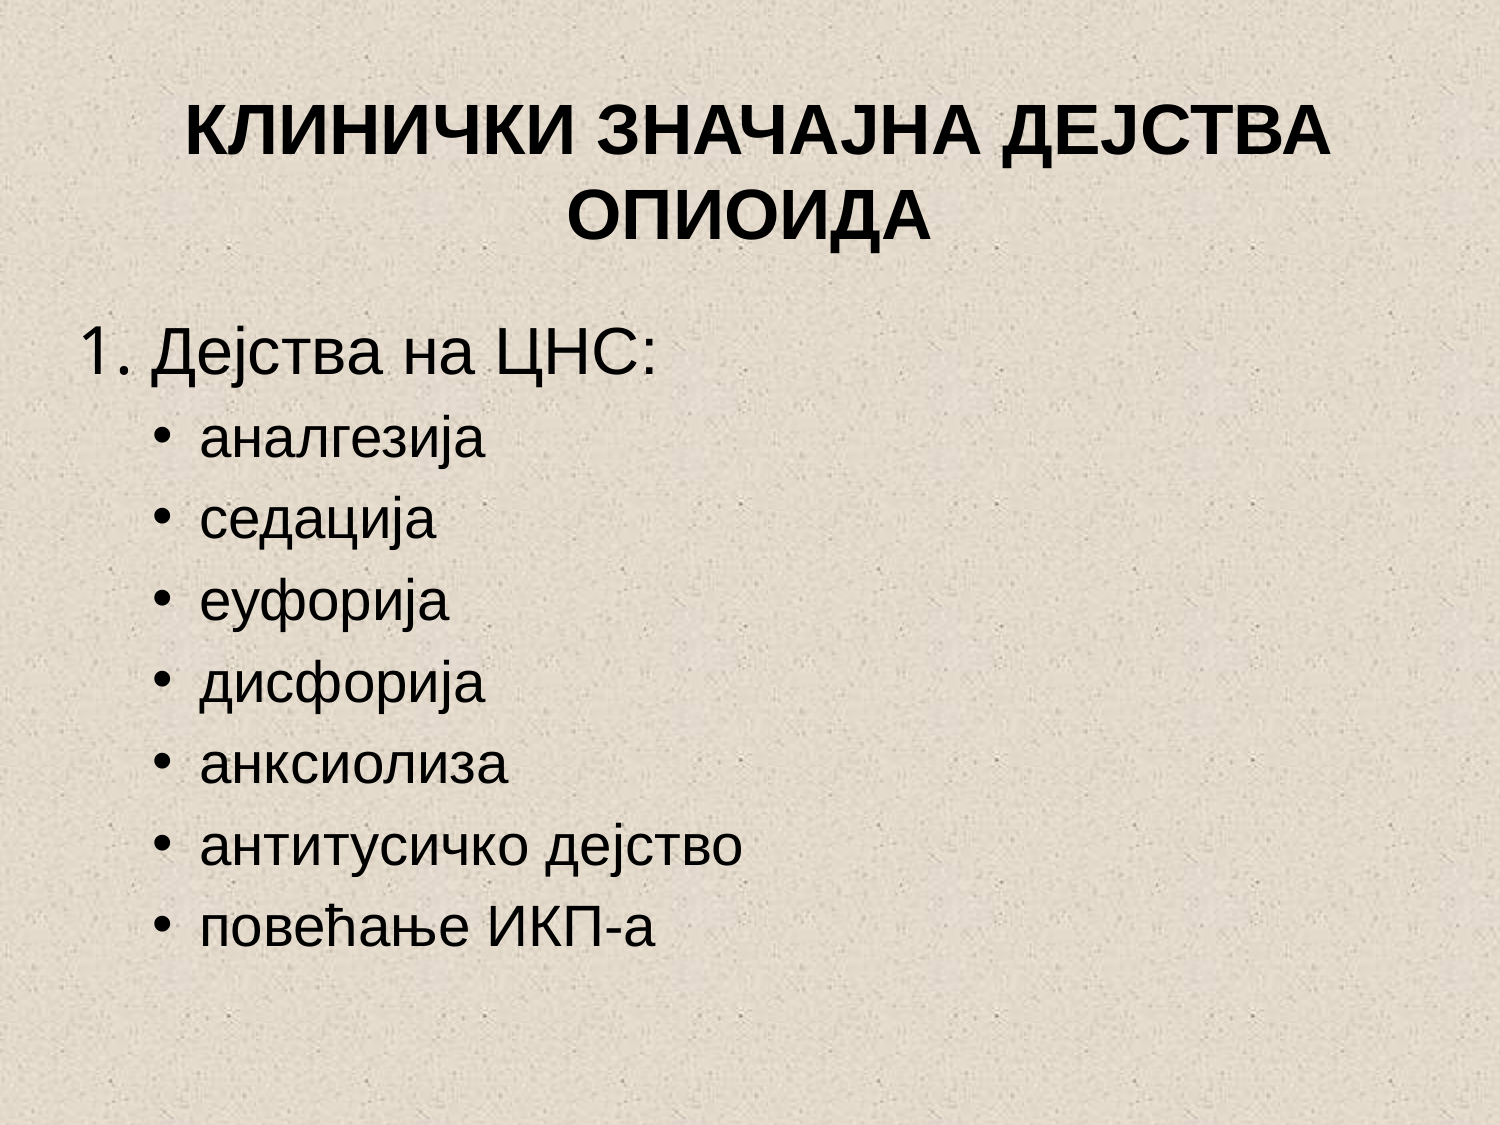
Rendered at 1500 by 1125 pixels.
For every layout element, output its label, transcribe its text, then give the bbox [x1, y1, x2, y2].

list 1. Дејства на ЦНС: аналгезија седација еуфорија дисфорија анксиолиза антитусичко дејство повећање ИКП-а [62, 299, 1413, 1043]
title КЛИНИЧКИ ЗНАЧАЈНА ДЕЈСТВА ОПИОИДА [75, 75, 1425, 263]
picture [0, 0, 1500, 1125]
